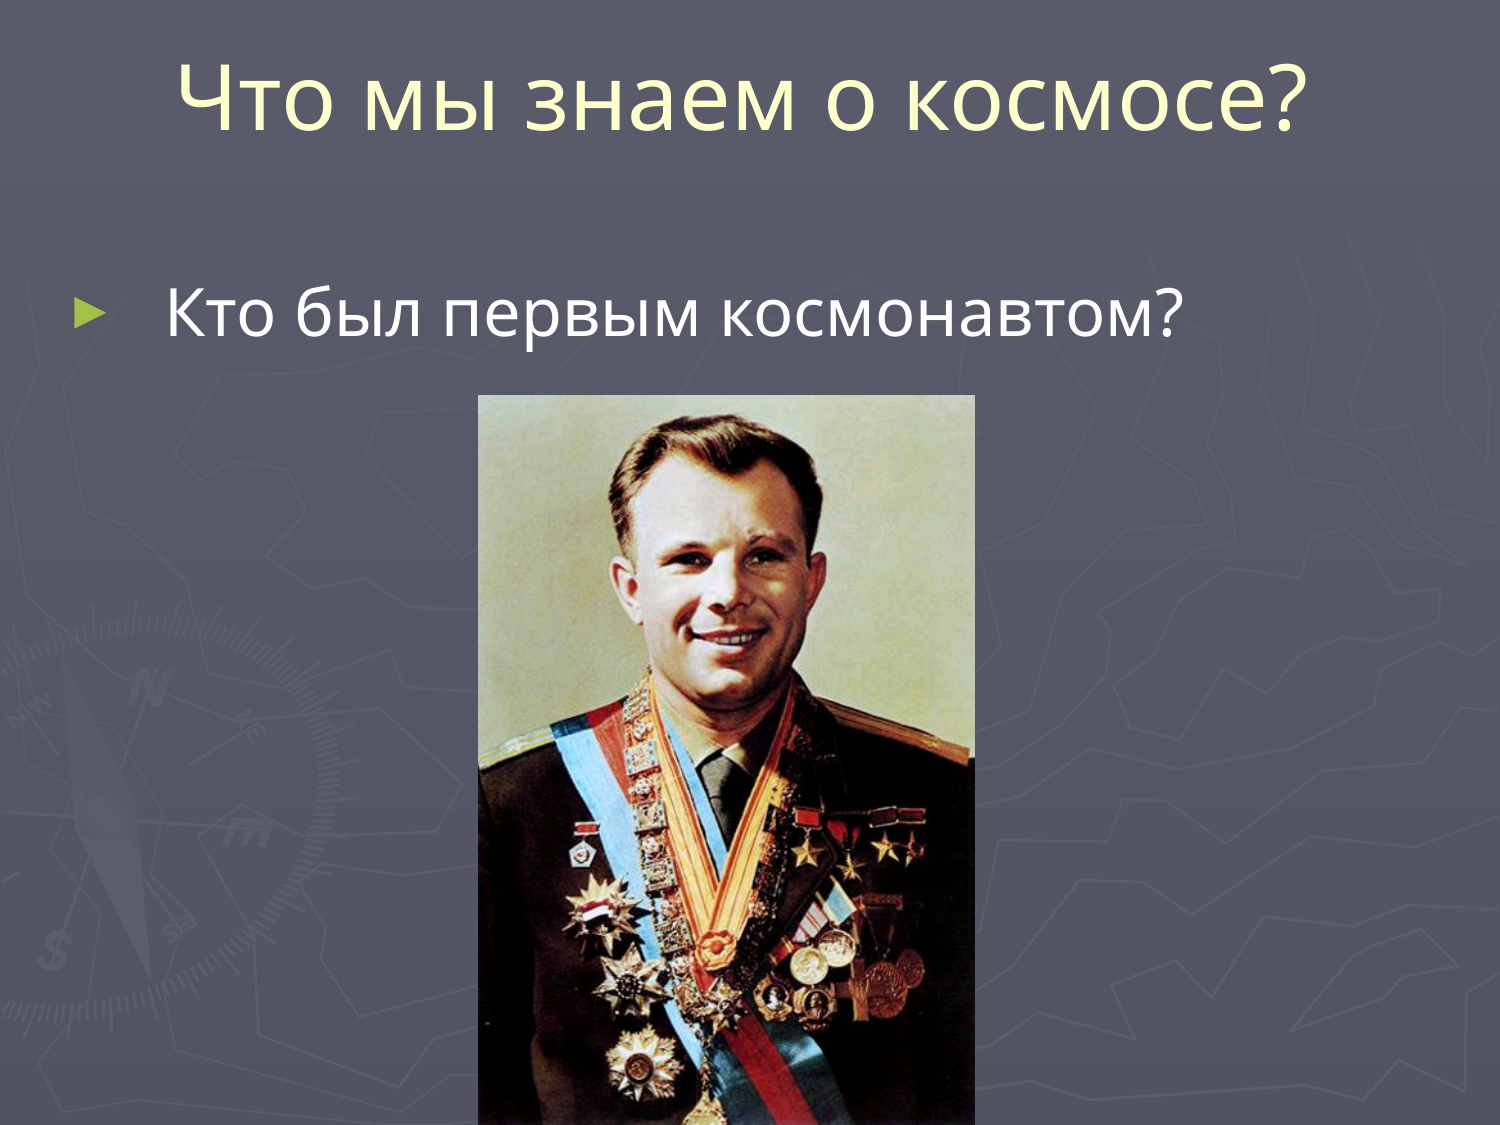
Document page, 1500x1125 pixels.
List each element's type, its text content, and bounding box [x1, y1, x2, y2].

picture [478, 395, 975, 1125]
list Кто был первым космонавтом? [49, 262, 1451, 407]
title Что мы знаем о космосе? [52, 0, 1455, 188]
